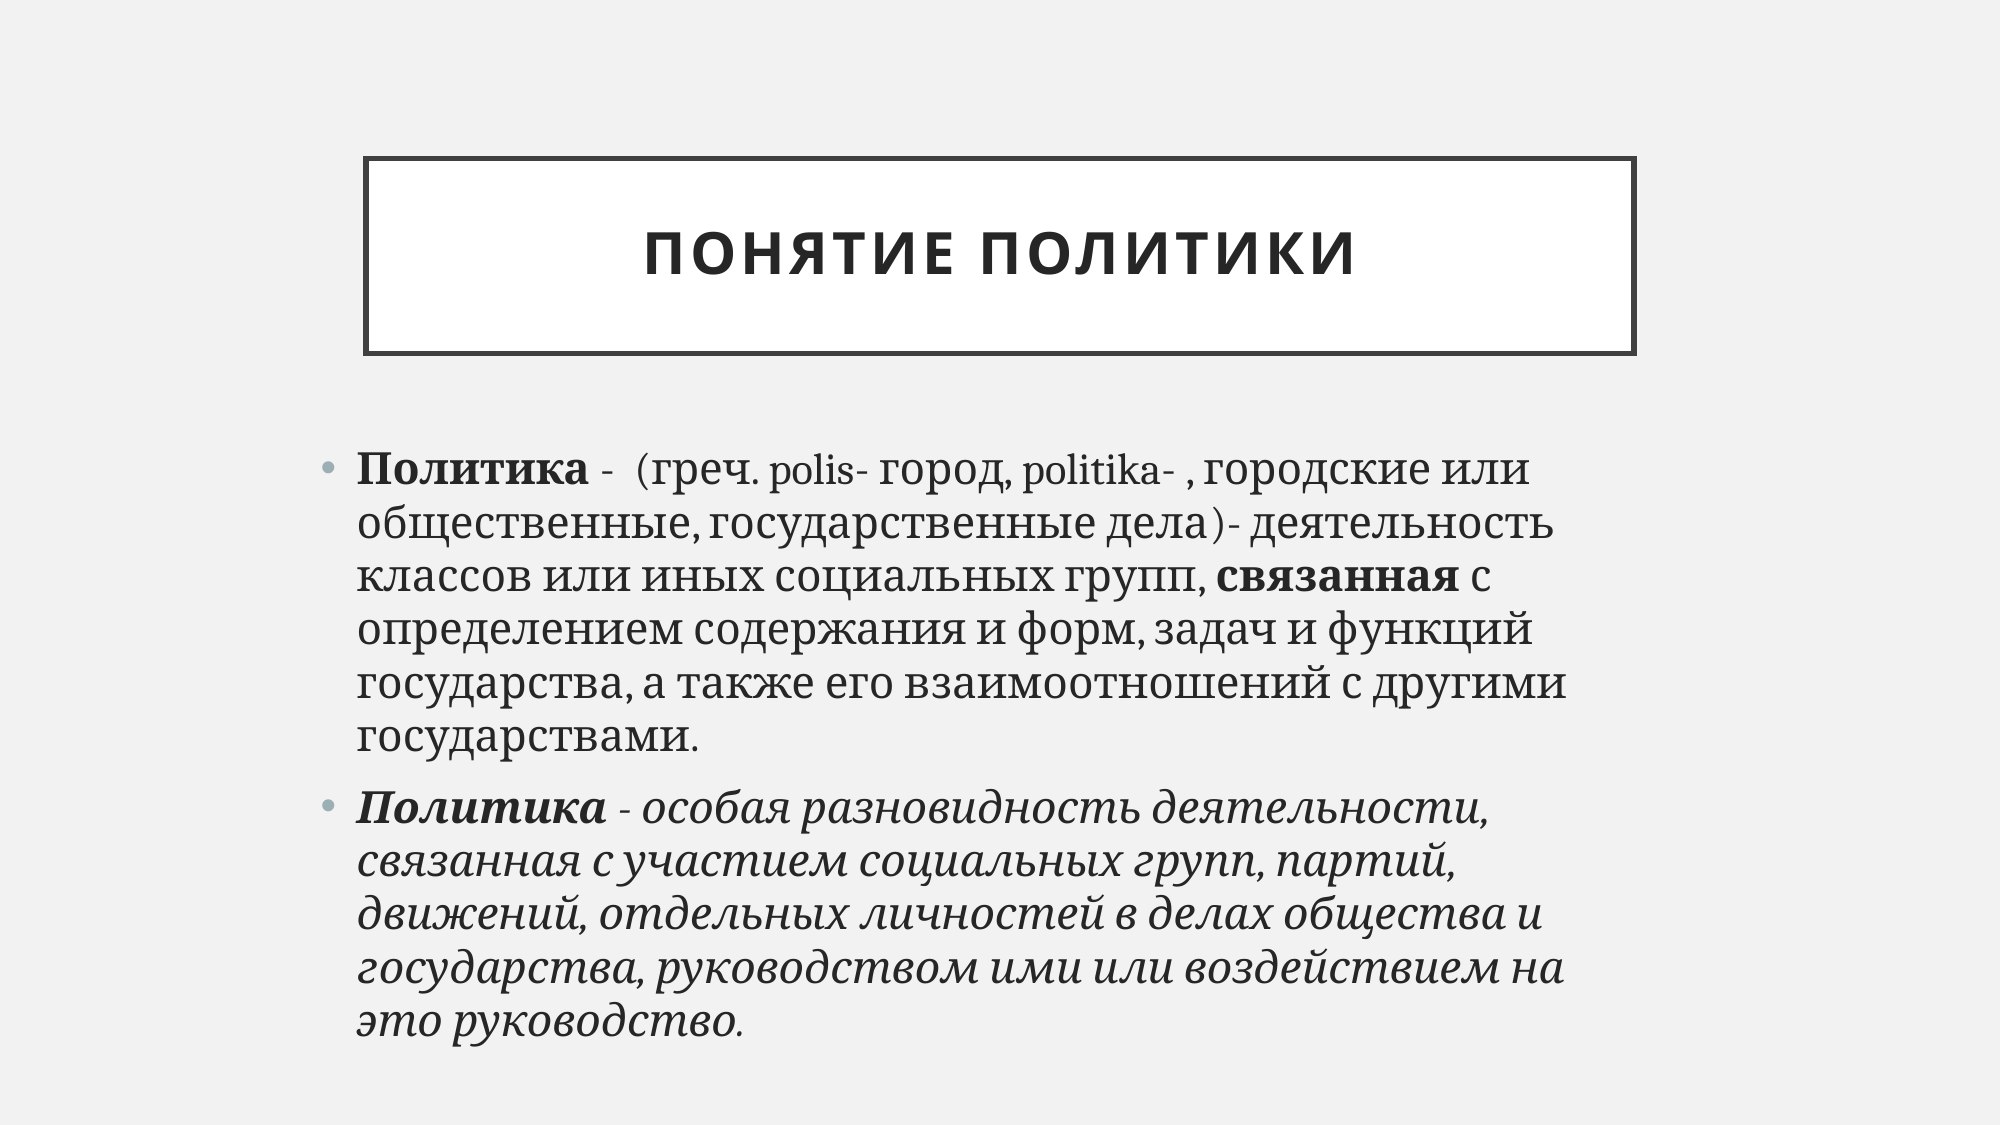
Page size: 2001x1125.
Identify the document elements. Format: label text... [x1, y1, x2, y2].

list Политика - (греч. polis- город, politika- , городские или общественные, государственные дела)- деятельность классов или иных социальных групп, связанная с определением содержания и форм, задач и функций государства, а также его взаимоотношений с другими государствами. Политика - особая разновидность деятельности, связанная с участием социальных групп, партий, движений, отдельных личностей в делах общества и государства, руководством ими или воздействием на это руководство. [305, 432, 1634, 1060]
title Понятие политики [363, 156, 1637, 356]
